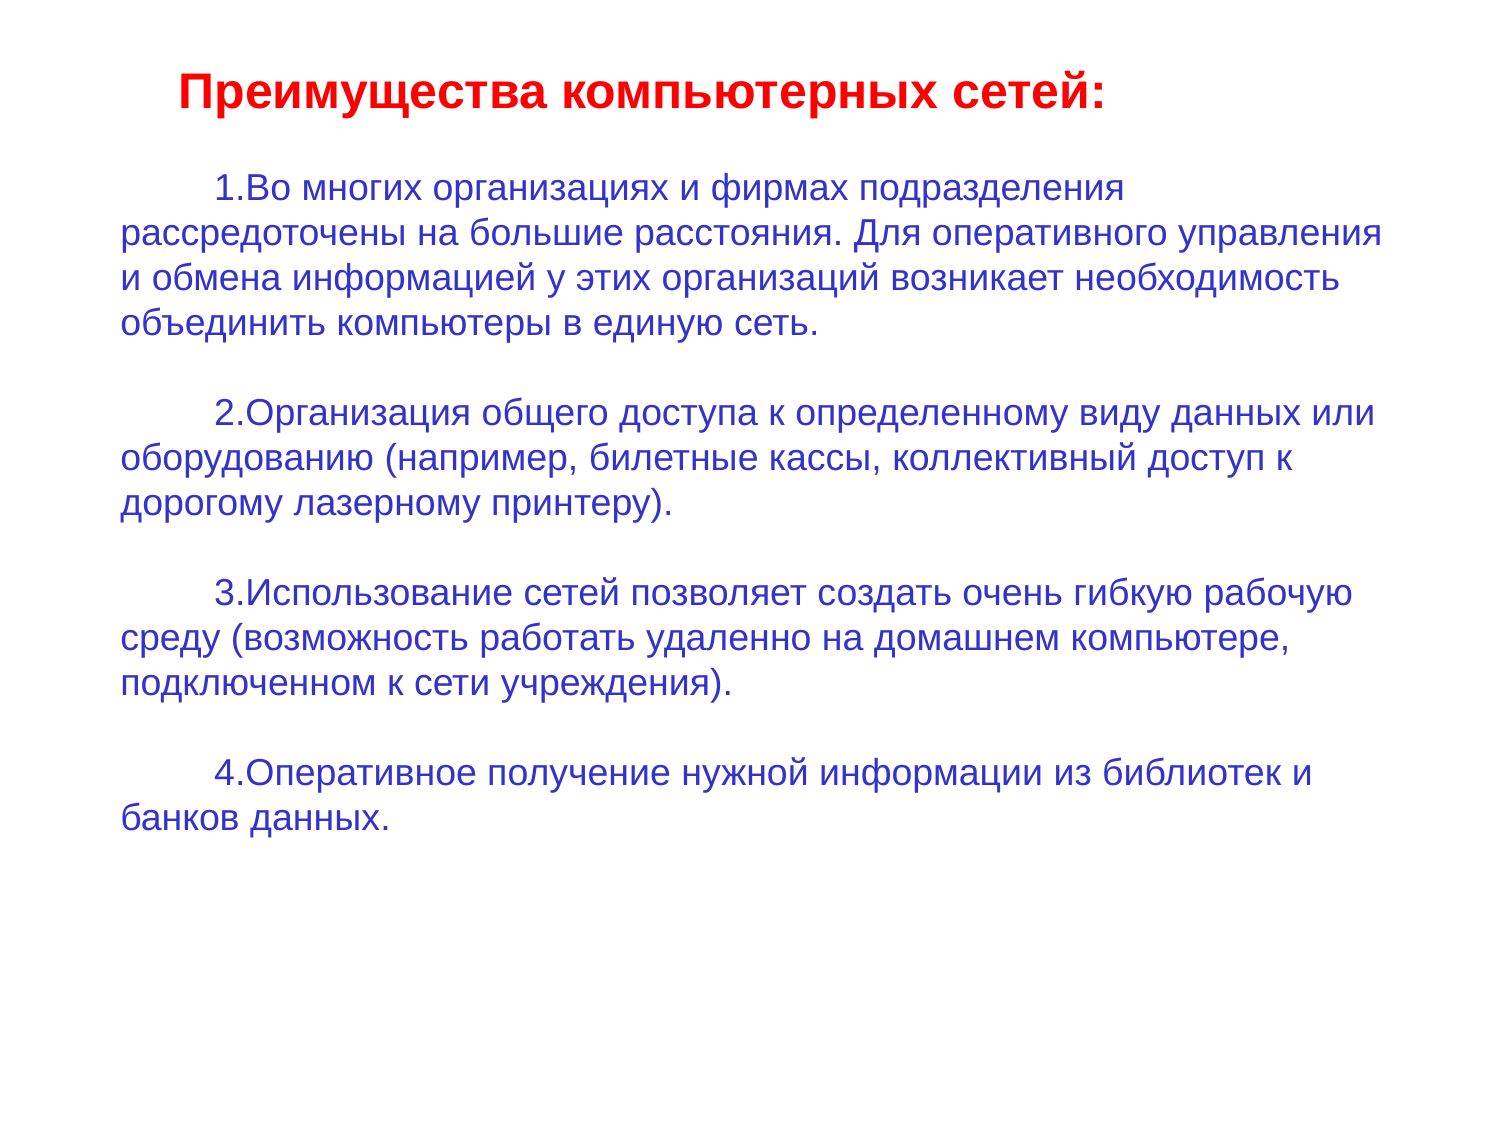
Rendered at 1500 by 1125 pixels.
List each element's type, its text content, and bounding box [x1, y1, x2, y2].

text_box Преимущества компьютерных сетей: Во многих организациях и фирмах подразделения рассредоточены на большие расстояния. Для оперативного управления и обмена информацией у этих организаций возникает необходимость объединить компьютеры в единую сеть. Организация общего доступа к определенному виду данных или оборудованию (например, билетные кассы, коллективный доступ к дорогому лазерному принтеру). Использование сетей позволяет создать очень гибкую рабочую среду (возможность работать удаленно на домашнем компьютере, подключенном к сети учреждения). Оперативное получение нужной информации из библиотек и банков данных. [70, 50, 1418, 846]
